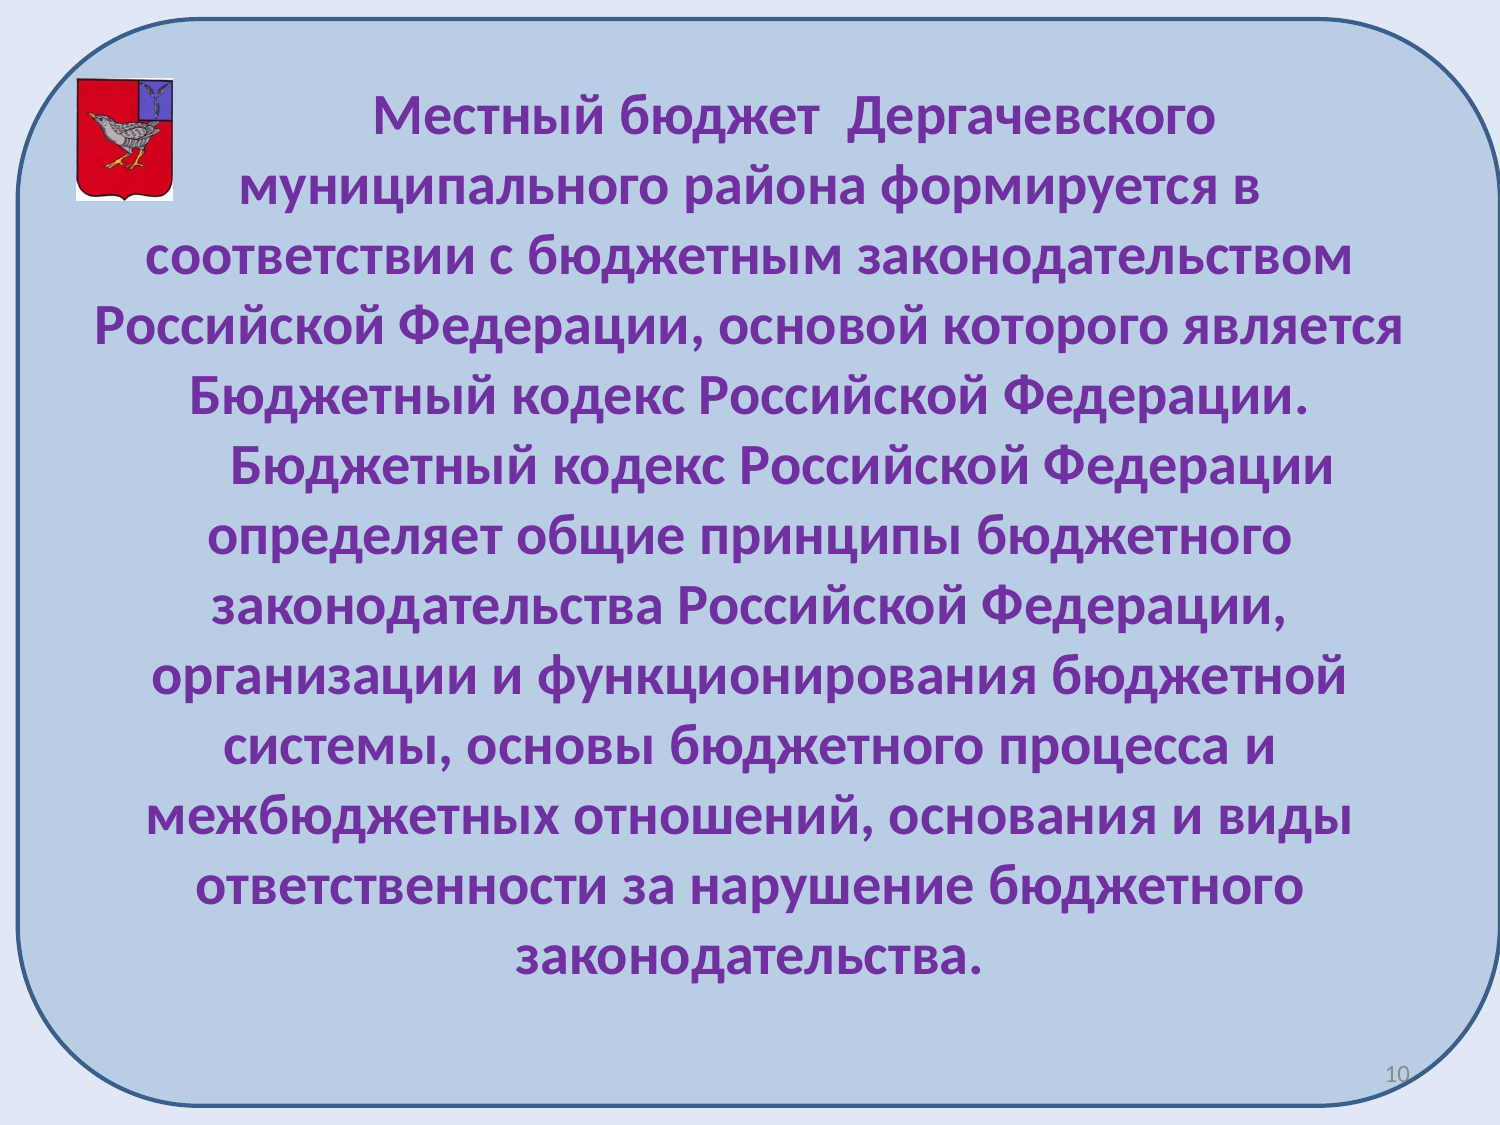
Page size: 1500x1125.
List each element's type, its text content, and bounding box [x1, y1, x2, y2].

title Местный бюджет Дергачевского муниципального района формируется в соответствии с бюджетным законодательством Российской Федерации, основой которого является Бюджетный кодекс Российской Федерации. Бюджетный кодекс Российской Федерации определяет общие принципы бюджетного законодательства Российской Федерации, организации и функционирования бюджетной системы, основы бюджетного процесса и межбюджетных отношений, основания и виды ответственности за нарушение бюджетного законодательства. [74, 44, 1426, 988]
text_box [103, 16, 1415, 44]
picture [76, 77, 174, 202]
slide_number 10 [1074, 1042, 1425, 1103]
text_box [15, 51, 1500, 1108]
